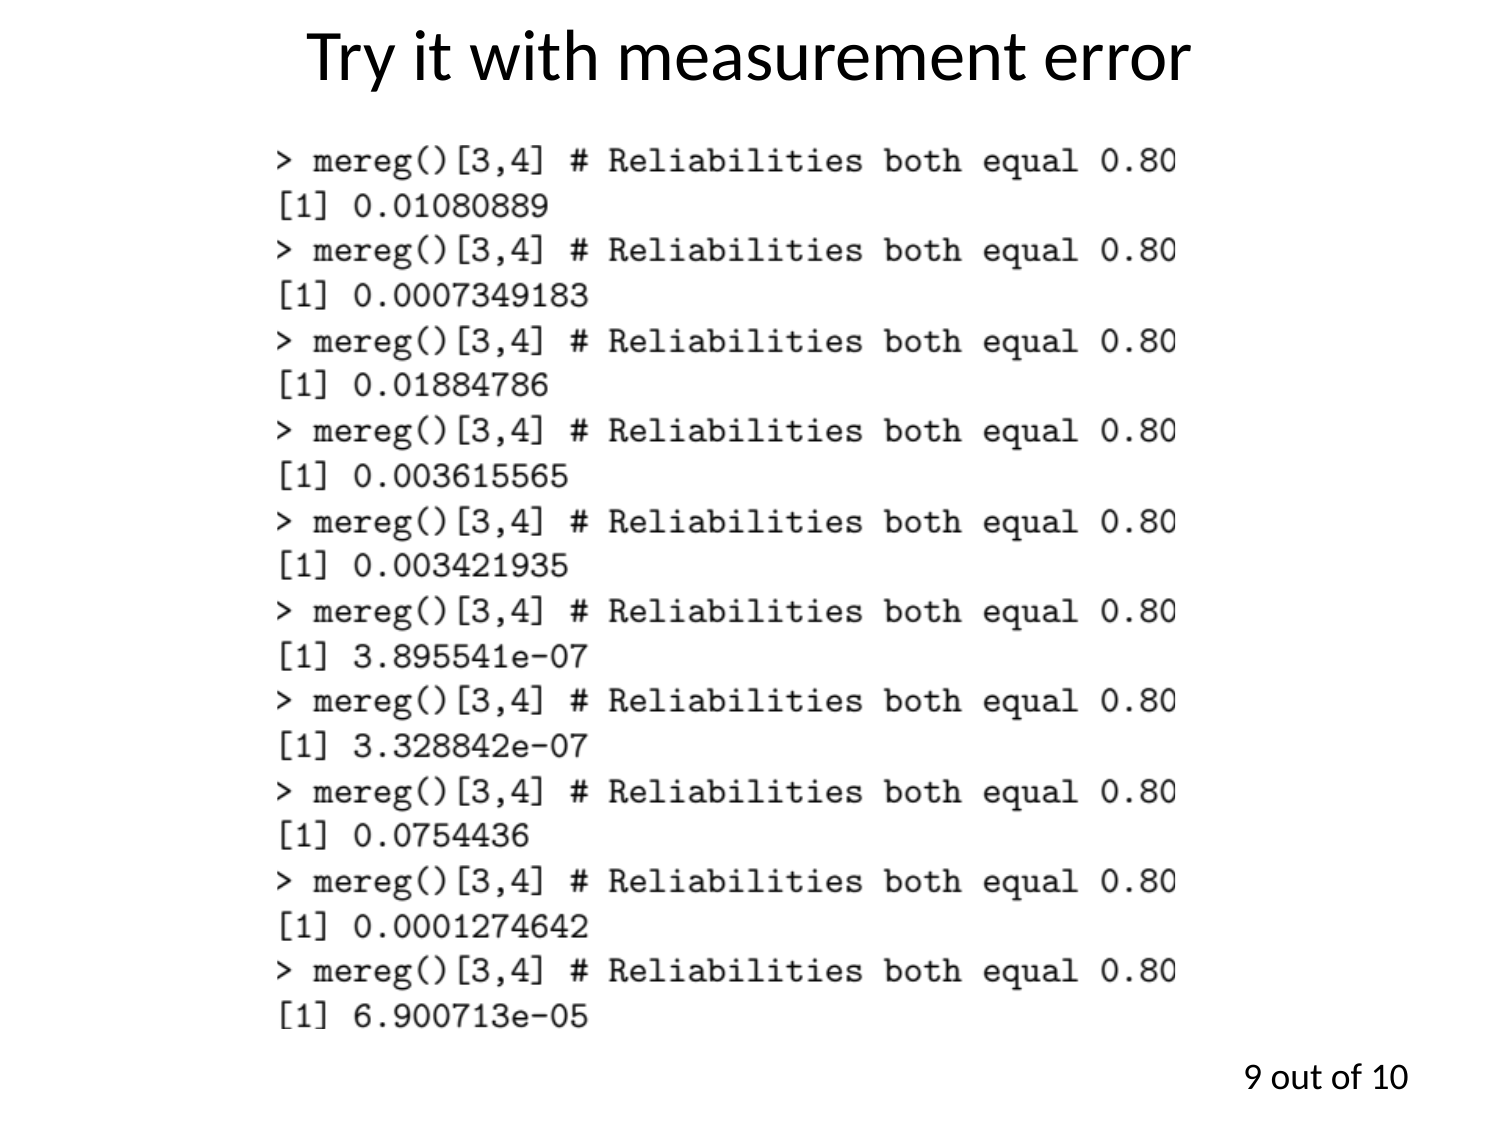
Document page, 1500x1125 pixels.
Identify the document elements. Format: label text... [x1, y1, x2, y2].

text_box 9 out of 10 [1228, 1044, 1424, 1104]
title Try it with measurement error [75, 0, 1425, 103]
picture [277, 144, 1176, 1029]
